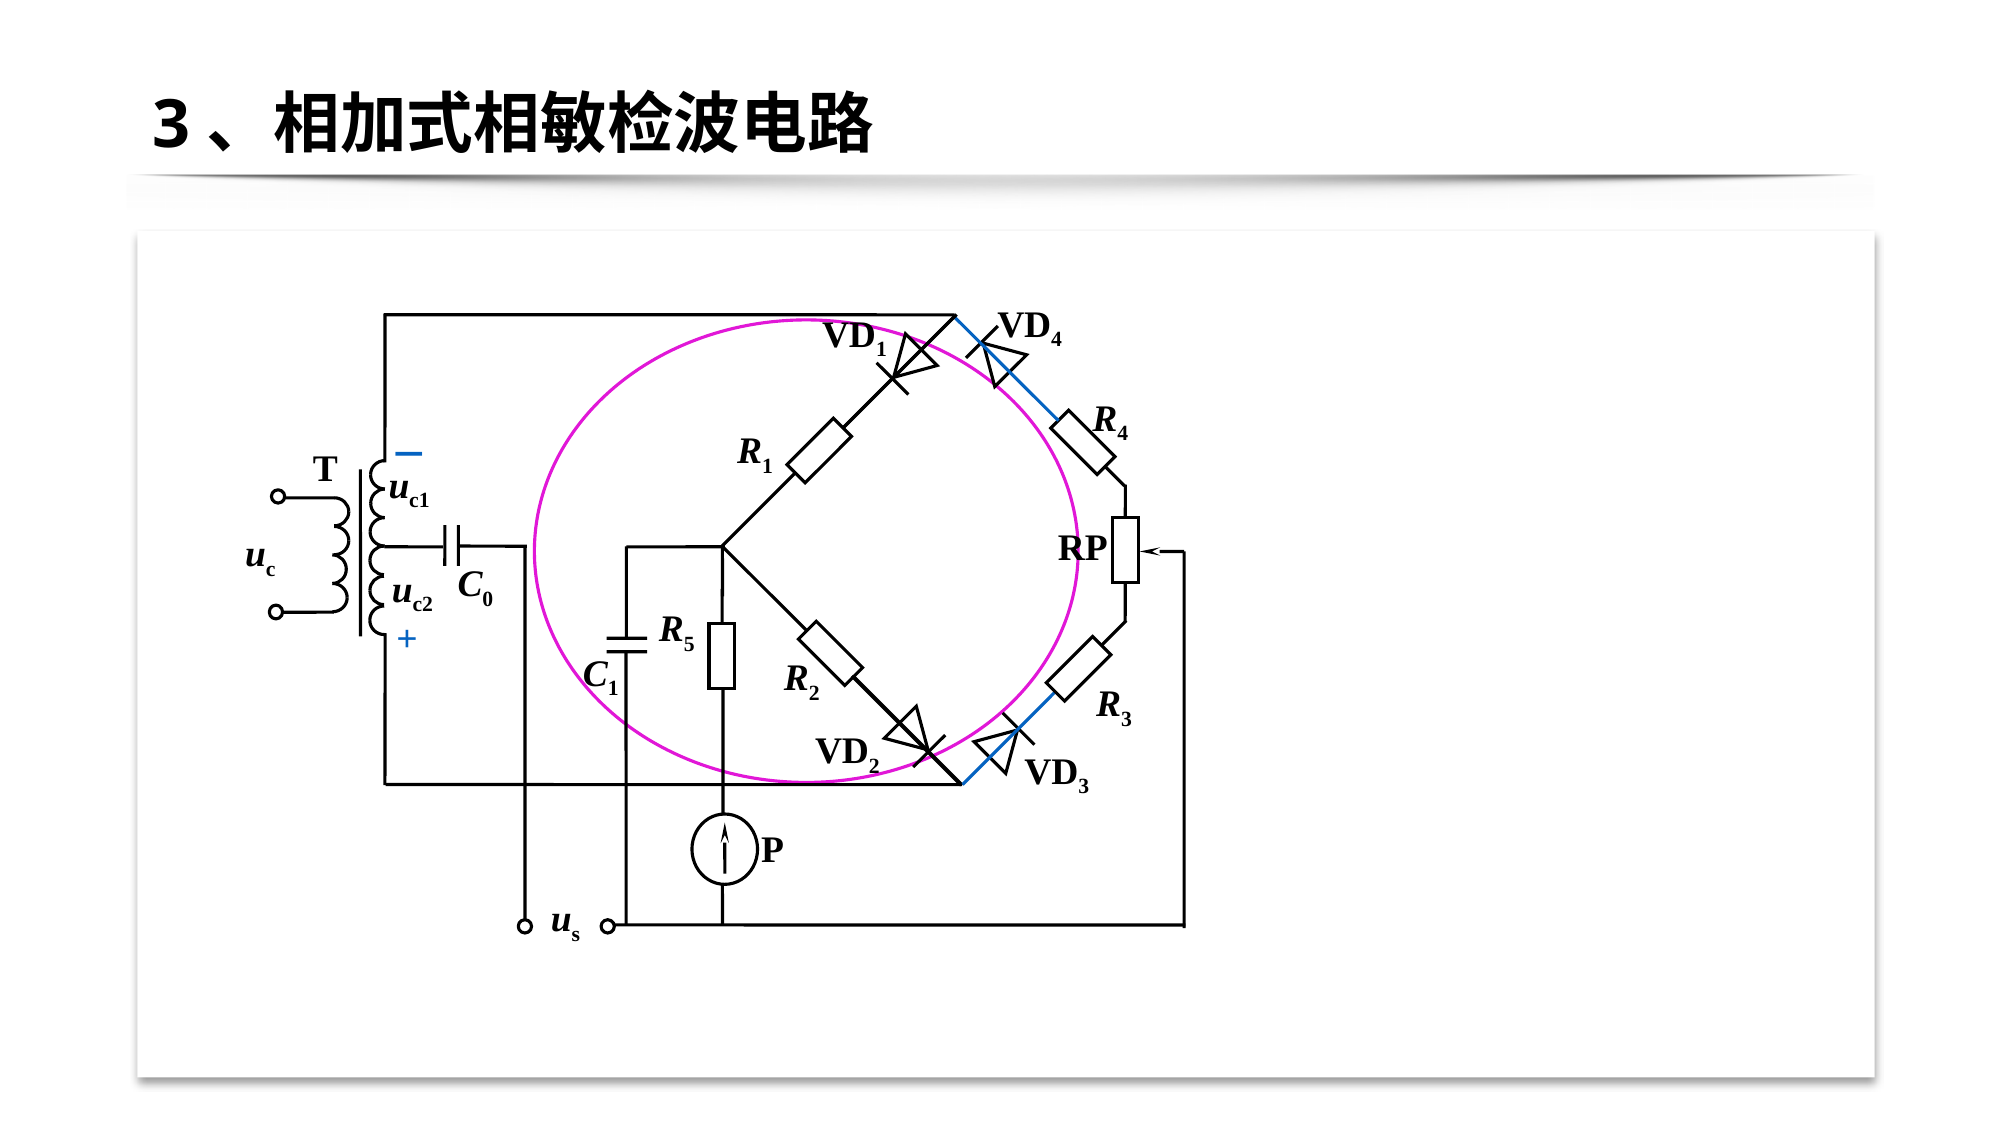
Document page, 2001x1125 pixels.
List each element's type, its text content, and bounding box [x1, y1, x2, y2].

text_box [230, 290, 1186, 969]
title 3、相加式相敏检波电路 [137, 77, 1863, 175]
picture [127, 175, 1874, 211]
